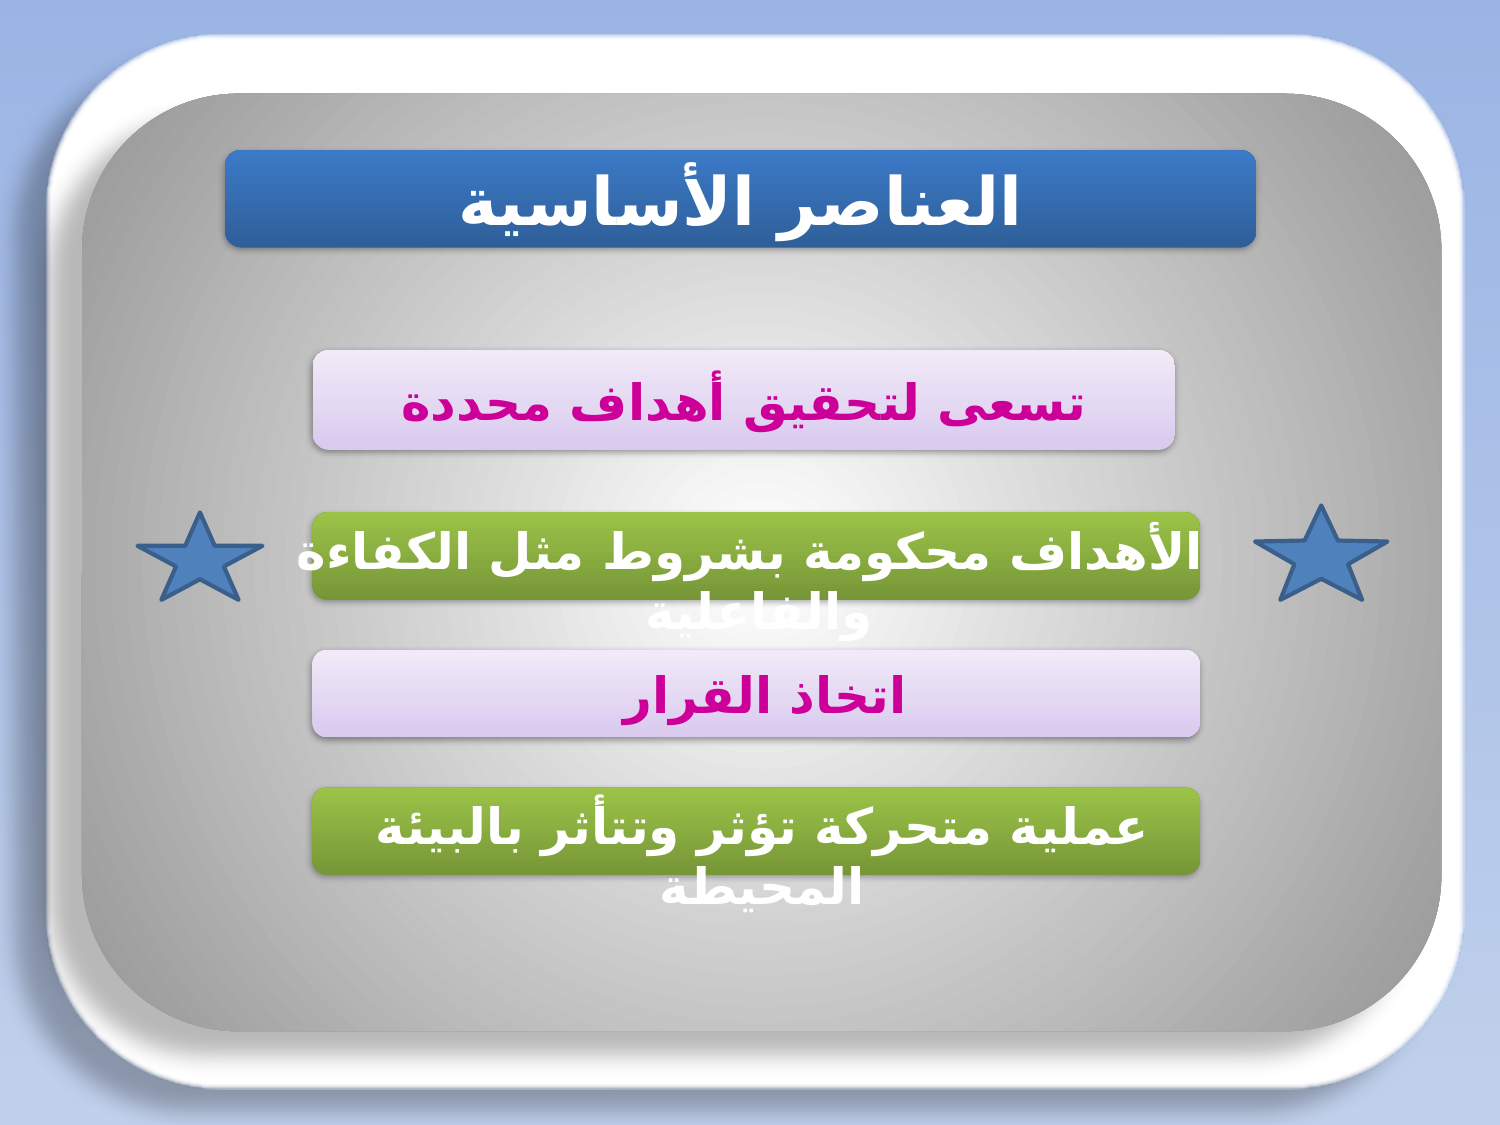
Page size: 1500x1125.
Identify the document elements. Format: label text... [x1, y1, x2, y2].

text_box [0, 0, 1500, 1125]
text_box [312, 787, 1201, 876]
text_box [79, 91, 1444, 1034]
text_box [49, 34, 1468, 1089]
text_box تسعى لتحقيق أهداف محددة [311, 349, 1176, 451]
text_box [237, 512, 1263, 601]
text_box اتخاذ القرار [311, 649, 1201, 739]
text_box [1266, 503, 1390, 602]
text_box [135, 510, 232, 602]
text_box العناصر الأساسية [224, 149, 1257, 248]
